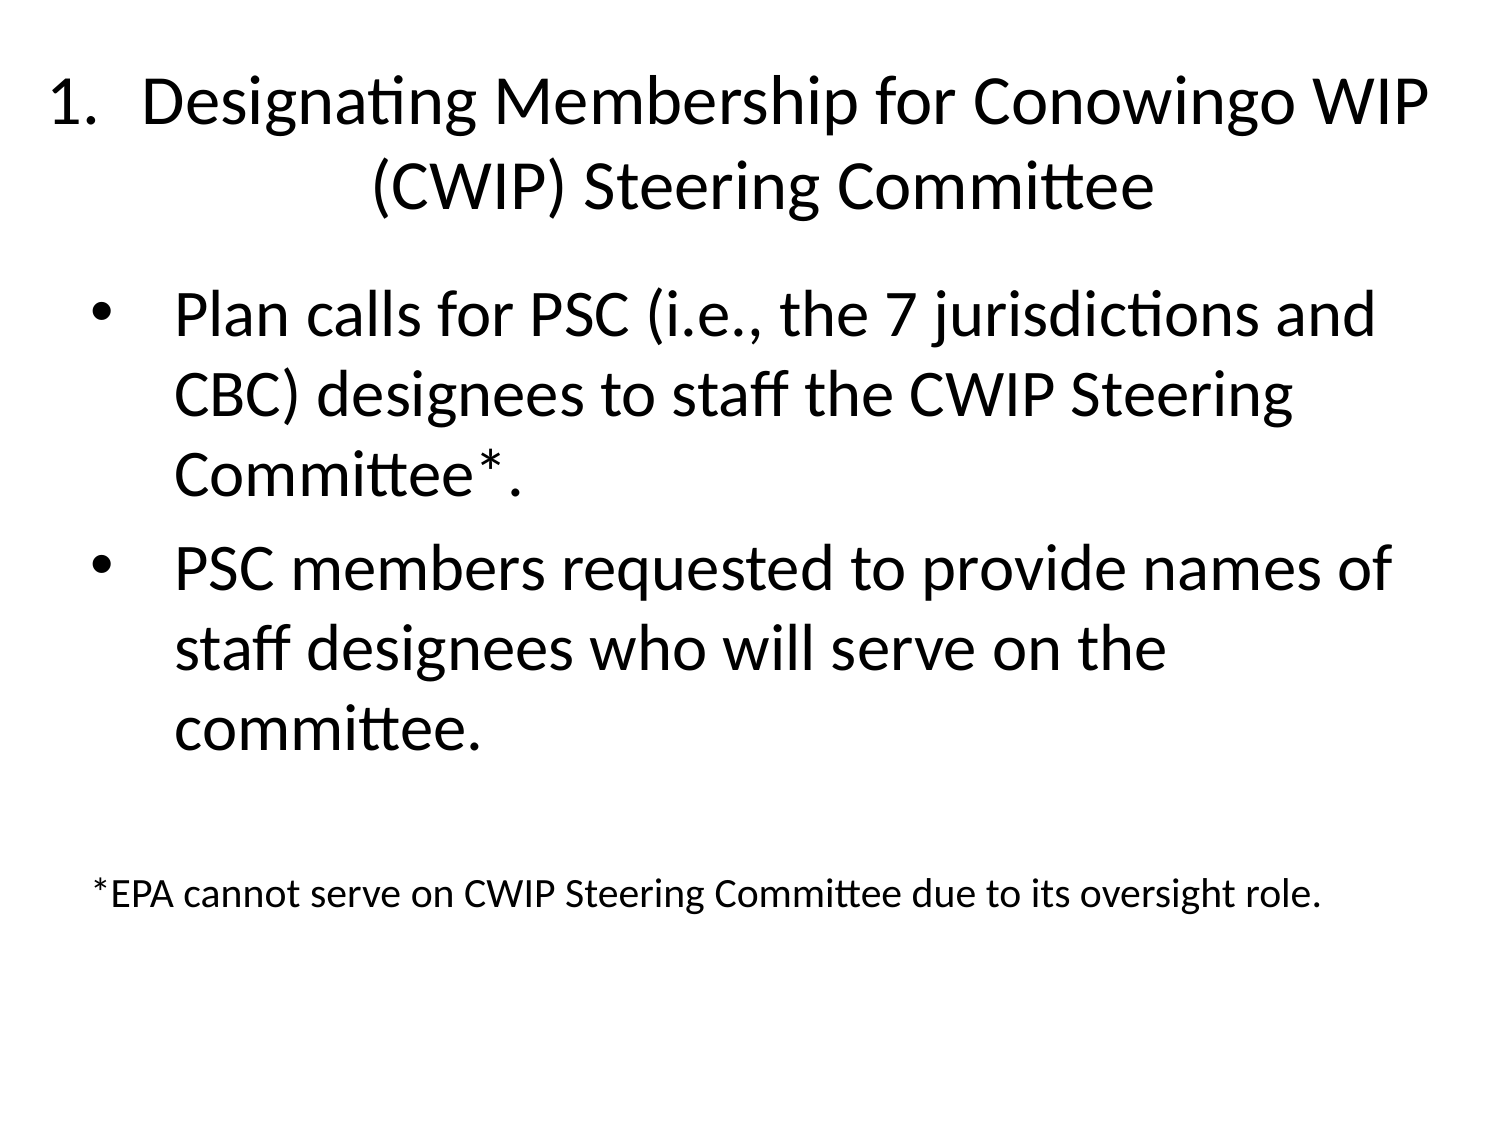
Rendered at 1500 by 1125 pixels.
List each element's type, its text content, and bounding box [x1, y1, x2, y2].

title Designating Membership for Conowingo WIP (CWIP) Steering Committee [0, 45, 1500, 233]
list Plan calls for PSC (i.e., the 7 jurisdictions and CBC) designees to staff the CWIP Steering Committee*. PSC members requested to provide names of staff designees who will serve on the committee. *EPA cannot serve on CWIP Steering Committee due to its oversight role. [75, 262, 1425, 1005]
